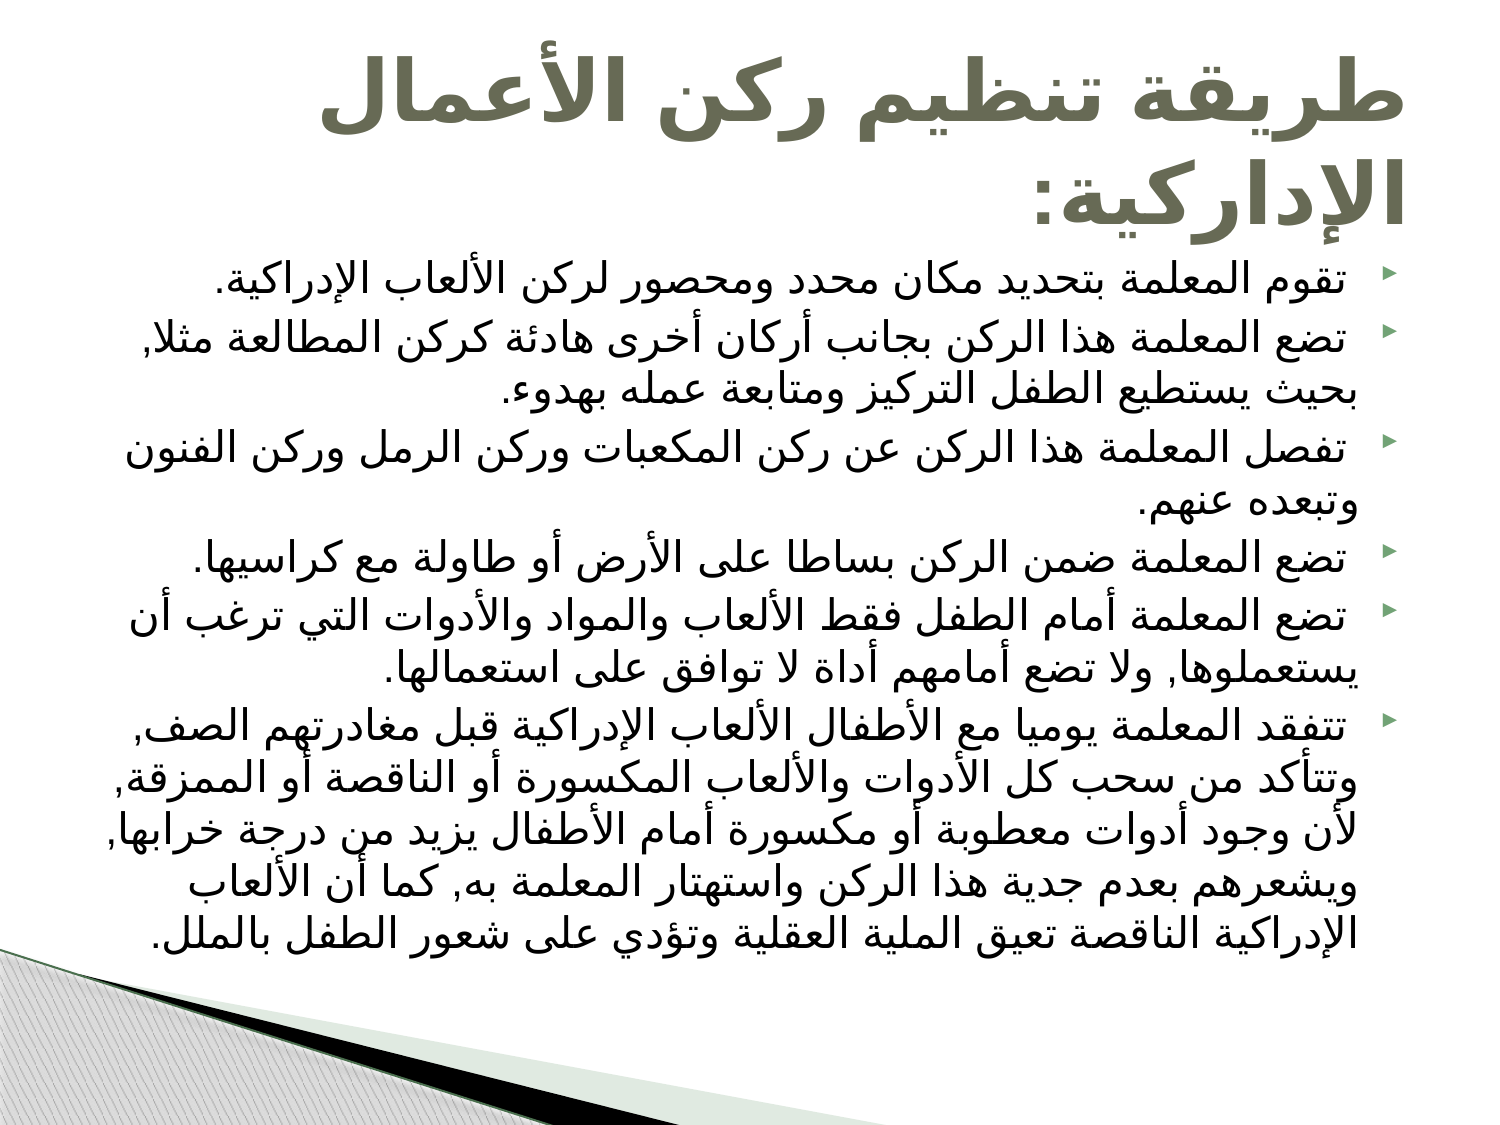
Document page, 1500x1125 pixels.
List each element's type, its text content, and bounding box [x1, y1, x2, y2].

title طريقة تنظيم ركن الأعمال الإداركية: [75, 45, 1425, 233]
list تقوم المعلمة بتحديد مكان محدد ومحصور لركن الألعاب الإدراكية. تضع المعلمة هذا الركن بجانب أركان أخرى هادئة كركن المطالعة مثلا, بحيث يستطيع الطفل التركيز ومتابعة عمله بهدوء. تفصل المعلمة هذا الركن عن ركن المكعبات وركن الرمل وركن الفنون وتبعده عنهم. تضع المعلمة ضمن الركن بساطا على الأرض أو طاولة مع كراسيها. تضع المعلمة أمام الطفل فقط الألعاب والمواد والأدوات التي ترغب أن يستعملوها, ولا تضع أمامهم أداة لا توافق على استعمالها. تتفقد المعلمة يوميا مع الأطفال الألعاب الإدراكية قبل مغادرتهم الصف, وتتأكد من سحب كل الأدوات والألعاب المكسورة أو الناقصة أو الممزقة, لأن وجود أدوات معطوبة أو مكسورة أمام الأطفال يزيد من درجة خرابها, ويشعرهم بعدم جدية هذا الركن واستهتار المعلمة به, كما أن الألعاب الإدراكية الناقصة تعيق الملية العقلية وتؤدي على شعور الطفل بالملل. [74, 242, 1426, 986]
